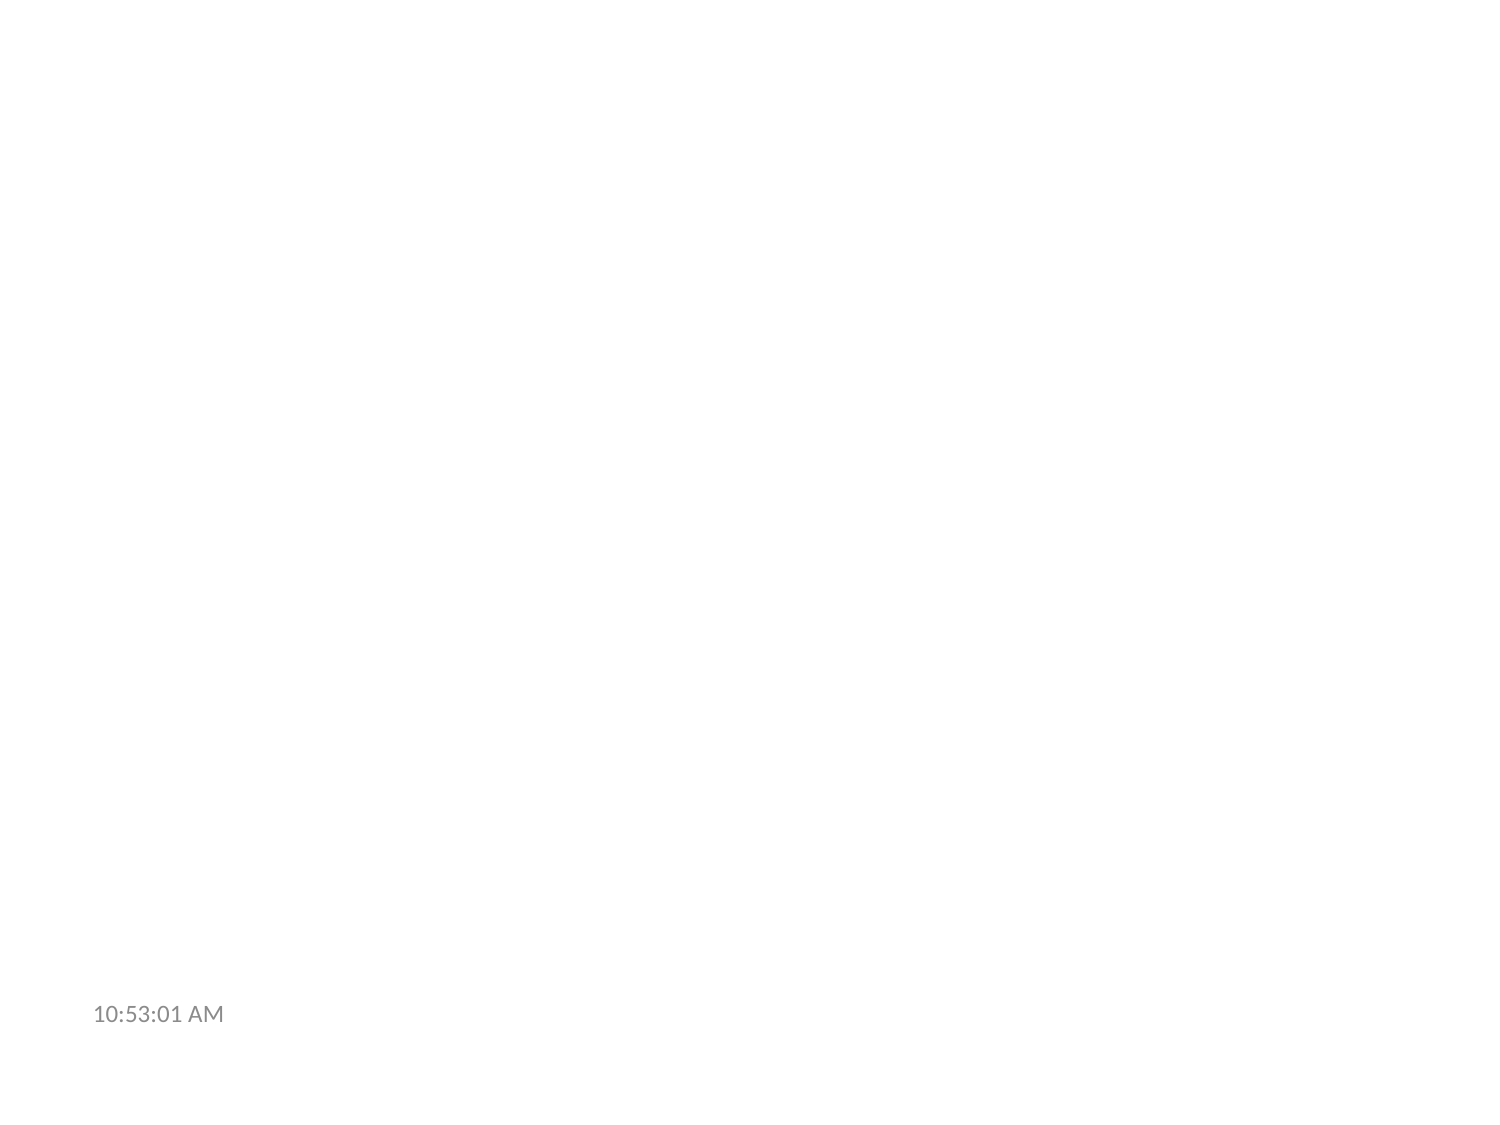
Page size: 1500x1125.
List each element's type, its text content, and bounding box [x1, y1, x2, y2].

text_box 3:35:09 PM [77, 982, 428, 1043]
